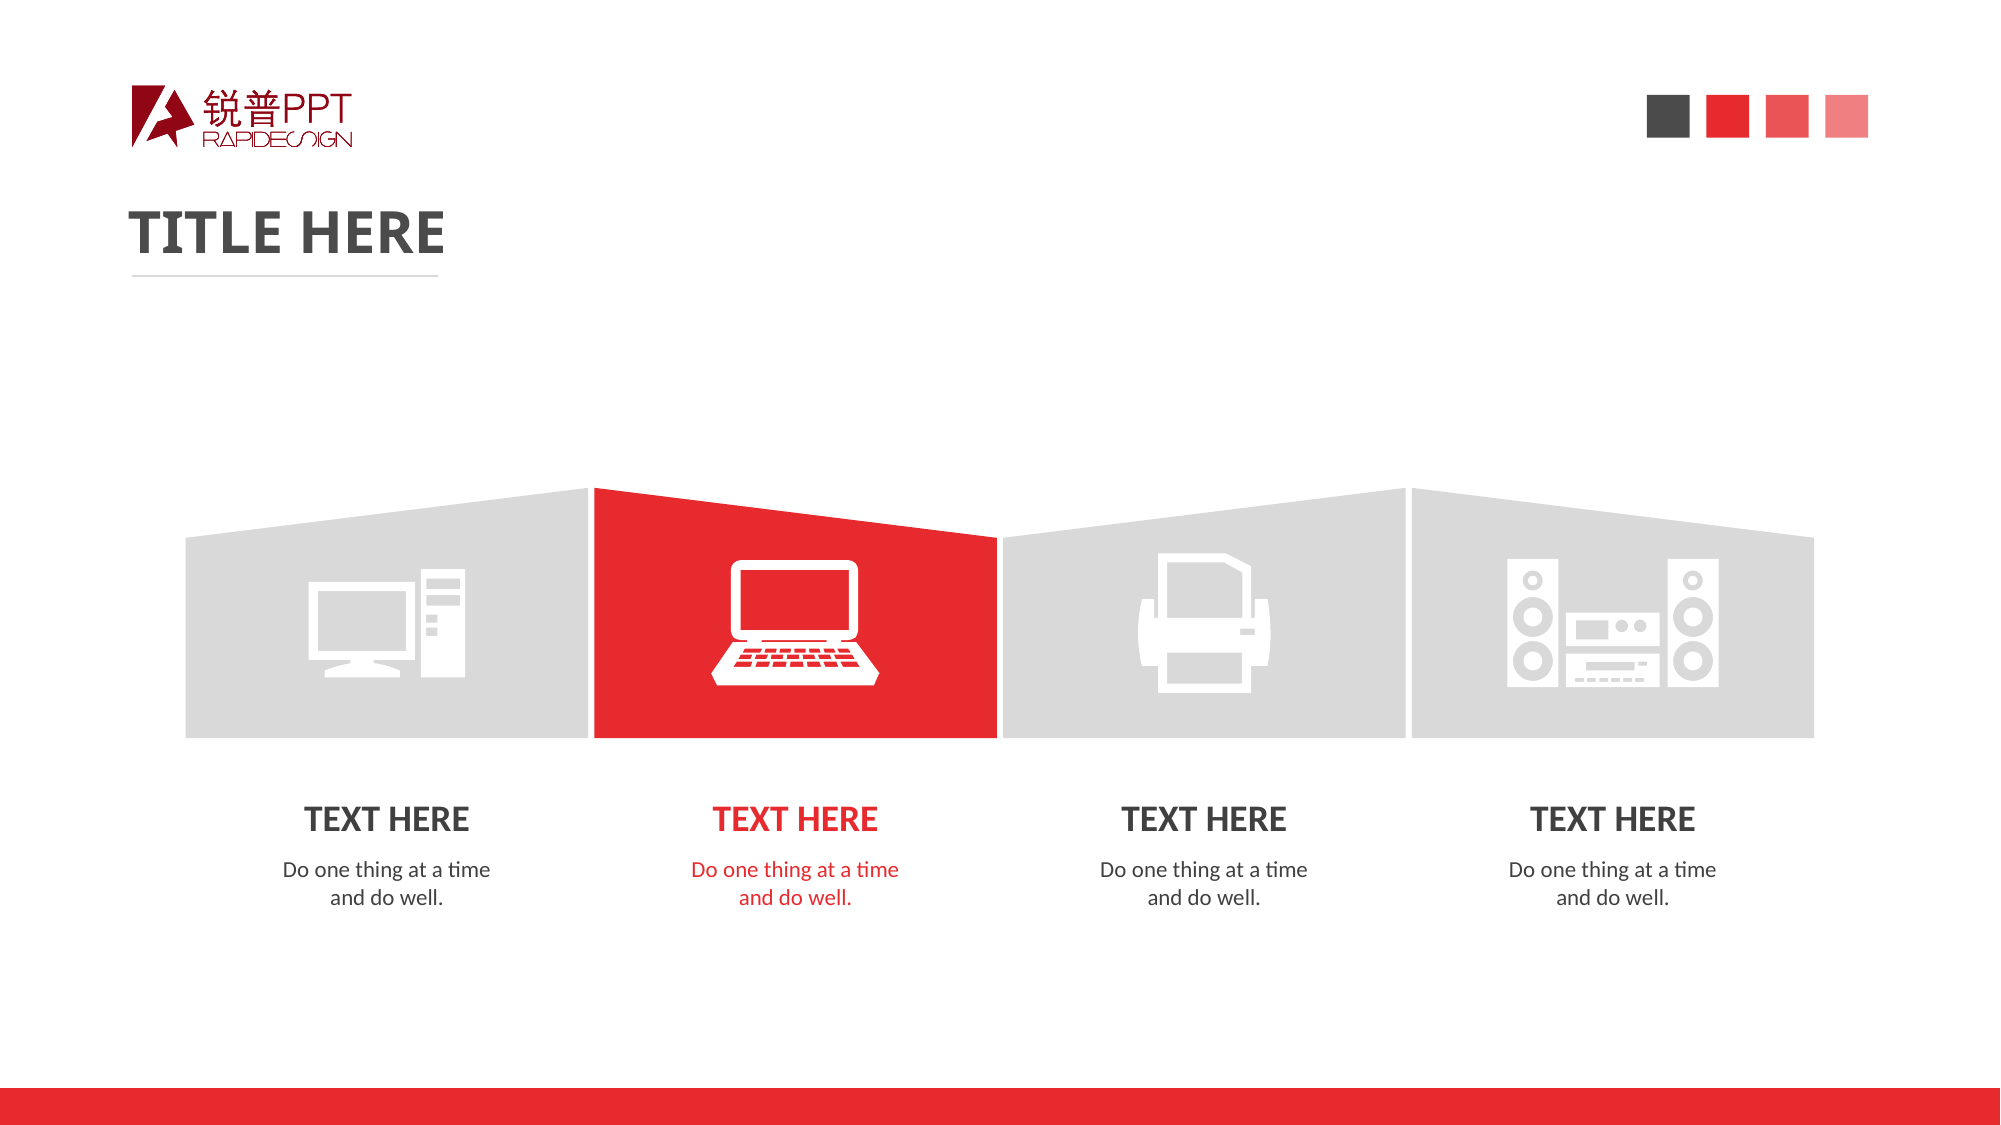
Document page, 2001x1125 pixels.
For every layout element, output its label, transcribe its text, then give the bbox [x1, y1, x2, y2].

text_box [1765, 94, 1810, 139]
text_box Do one thing at a time and do well. [670, 847, 921, 918]
text_box [1646, 94, 1691, 139]
text_box [1824, 94, 1869, 139]
text_box [593, 486, 998, 740]
text_box [1002, 486, 1407, 740]
text_box [420, 569, 466, 678]
text_box Do one thing at a time and do well. [1488, 847, 1738, 918]
text_box Do one thing at a time and do well. [261, 847, 512, 918]
text_box [1565, 612, 1660, 647]
text_box [184, 486, 590, 740]
text_box [0, 1087, 2000, 1125]
text_box [1667, 558, 1719, 688]
text_box TEXT HERE [1488, 786, 1738, 847]
text_box TITLE HERE [112, 187, 462, 273]
text_box [1410, 486, 1816, 740]
text_box [711, 560, 880, 686]
text_box [1565, 653, 1660, 688]
text_box TEXT HERE [670, 786, 921, 847]
text_box [1705, 94, 1750, 139]
text_box Do one thing at a time and do well. [1079, 847, 1330, 918]
text_box [1507, 558, 1559, 688]
text_box [1138, 553, 1271, 693]
text_box TEXT HERE [1079, 786, 1330, 847]
picture [131, 85, 352, 148]
text_box TEXT HERE [261, 786, 512, 847]
text_box [308, 581, 415, 678]
